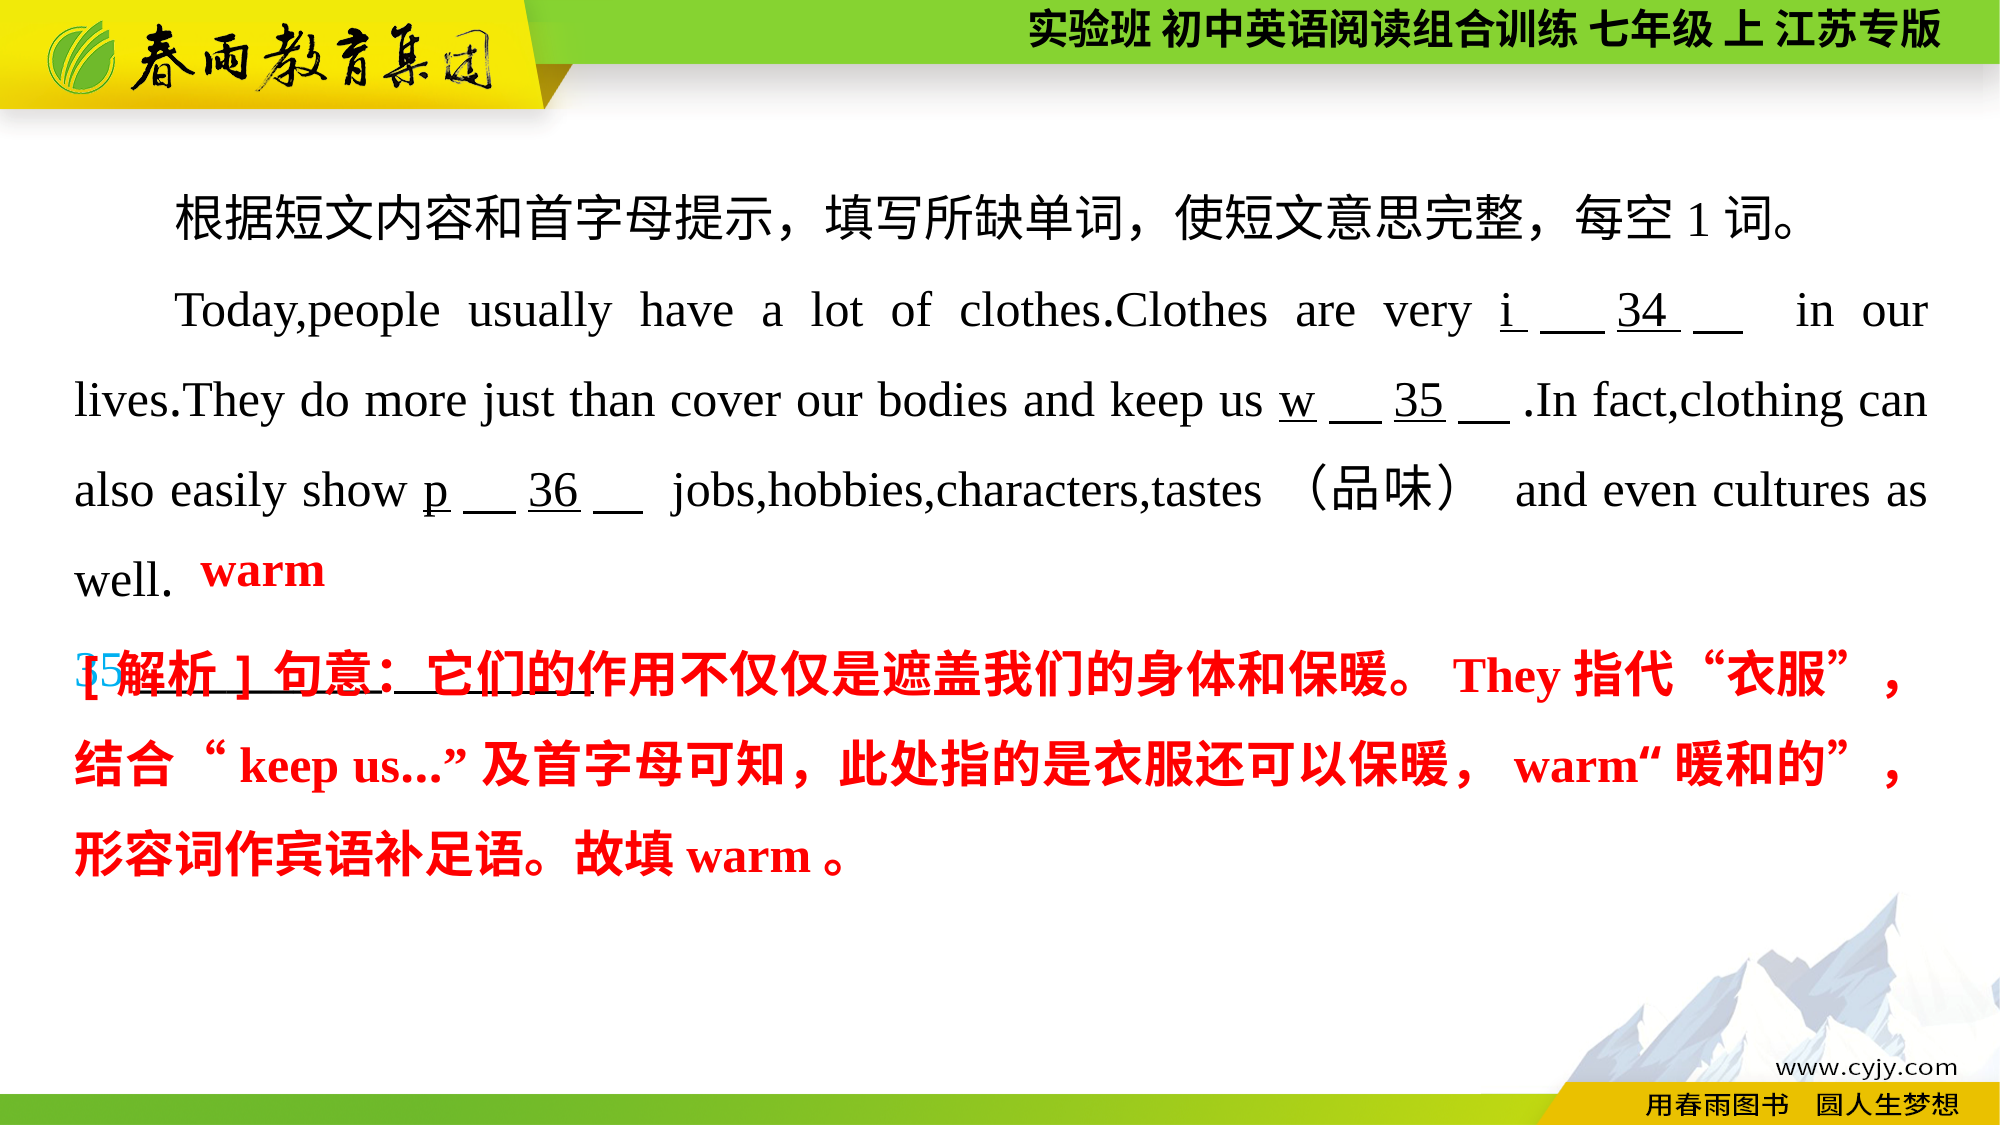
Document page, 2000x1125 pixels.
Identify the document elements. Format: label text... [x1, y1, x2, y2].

picture [0, 0, 2000, 1125]
text_box [解析]句意：它们的作用不仅仅是遮盖我们的身体和保暖。They指代“衣服”，结合“keep us...”及首字母可知，此处指的是衣服还可以保暖，warm“暖和的”，形容词作宾语补足语。故填warm。 [59, 605, 1944, 891]
text_box warm [185, 529, 341, 604]
list 根据短文内容和首字母提示，填写所缺单词，使短文意思完整，每空1词。 Today,people usually have a lot of clothes.Clothes are very i 34 in our lives.They do more just than cover our bodies and keep us w 35 .In fact,clothing can also easily show p 36 jobs,hobbies,characters,tastes（品味） and even cultures as well. 35.___________ [59, 149, 1944, 605]
